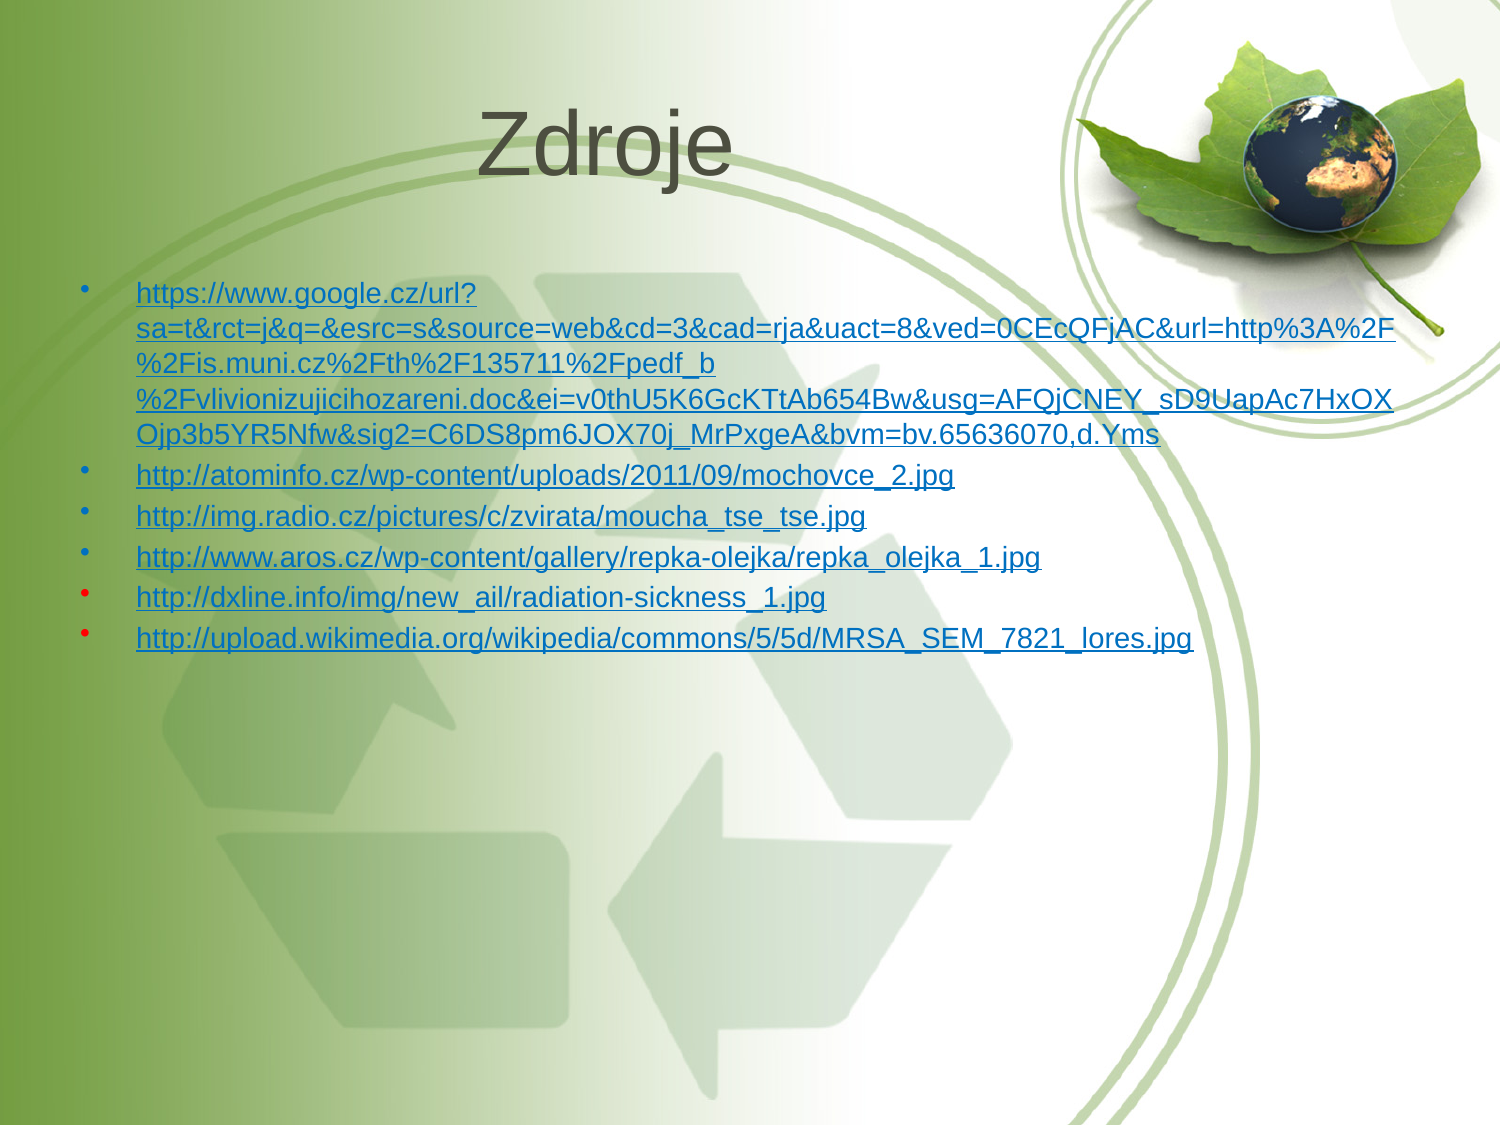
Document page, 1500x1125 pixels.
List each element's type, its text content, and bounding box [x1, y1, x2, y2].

list https://www.google.cz/url?sa=t&rct=j&q=&esrc=s&source=web&cd=3&cad=rja&uact=8&ved=0CEcQFjAC&url=http%3A%2F%2Fis.muni.cz%2Fth%2F135711%2Fpedf_b%2Fvlivionizujicihozareni.doc&ei=v0thU5K6GcKTtAb654Bw&usg=AFQjCNEY_sD9UapAc7HxOXOjp3b5YR5Nfw&sig2=C6DS8pm6JOX70j_MrPxgeA&bvm=bv.65636070,d.Yms http://atominfo.cz/wp-content/uploads/2011/09/mochovce_2.jpg http://img.radio.cz/pictures/c/zvirata/moucha_tse_tse.jpg http://www.aros.cz/wp-content/gallery/repka-olejka/repka_olejka_1.jpg http://dxline.info/img/new_ail/radiation-sickness_1.jpg http://upload.wikimedia.org/wikipedia/commons/5/5d/MRSA_SEM_7821_lores.jpg [64, 267, 1415, 1010]
title Zdroje [75, 45, 1138, 233]
picture [0, 0, 1500, 1125]
